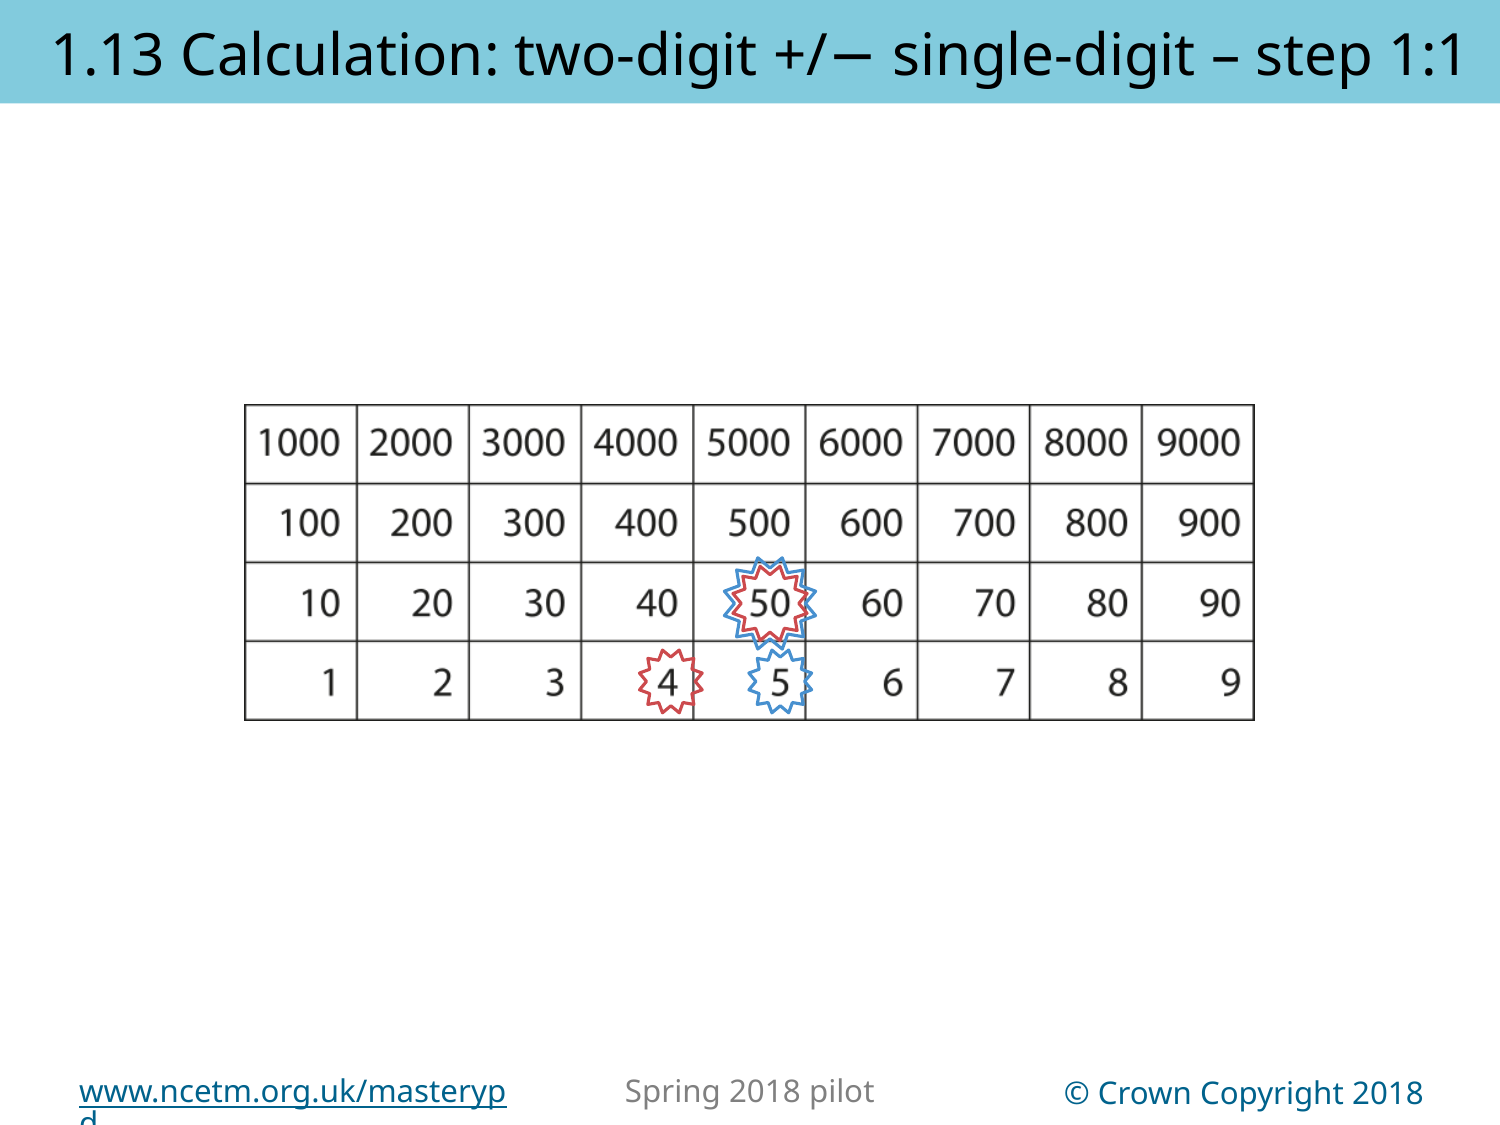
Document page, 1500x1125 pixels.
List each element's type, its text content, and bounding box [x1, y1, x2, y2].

list 1.13 Calculation: two-digit +/− single-digit – step 1:1 [0, 0, 1500, 104]
picture [244, 404, 1256, 721]
